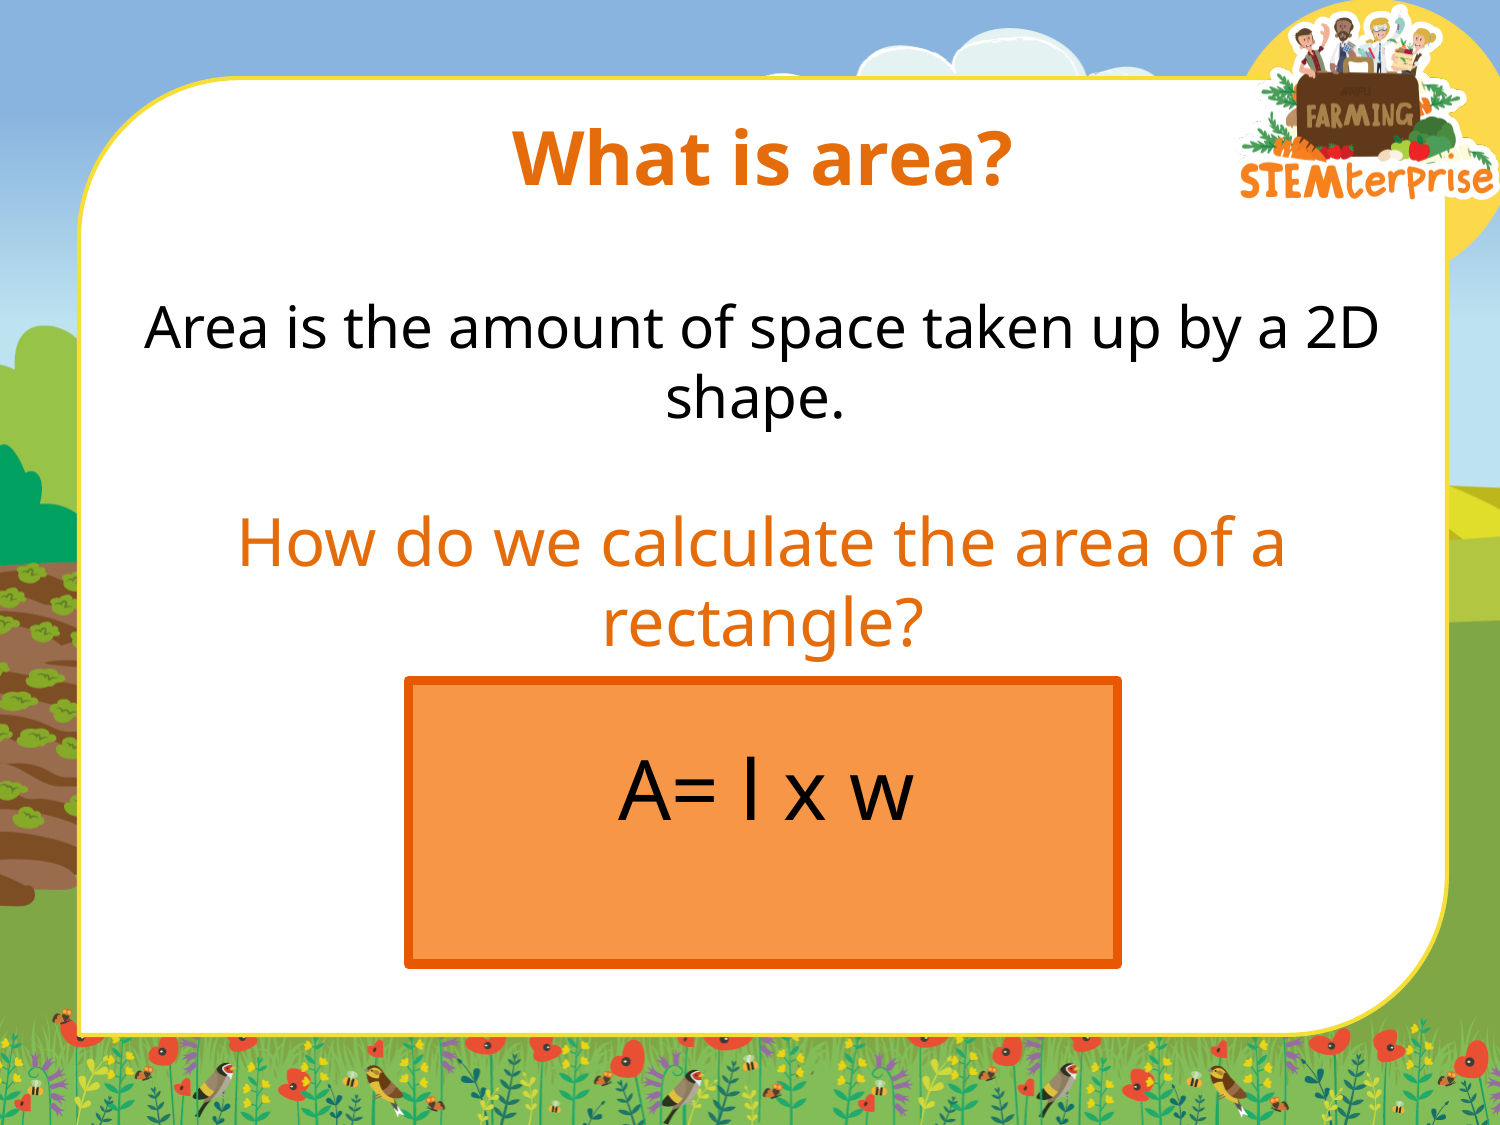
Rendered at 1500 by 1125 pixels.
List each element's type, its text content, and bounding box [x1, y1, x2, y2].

text_box [76, 211, 1450, 1038]
text_box A= l x w [430, 729, 1103, 890]
text_box What is area? Area is the amount of space taken up by a 2D shape. How do we calculate the area of a rectangle? [79, 42, 1447, 838]
text_box [407, 679, 1119, 966]
picture [0, 0, 1500, 1125]
